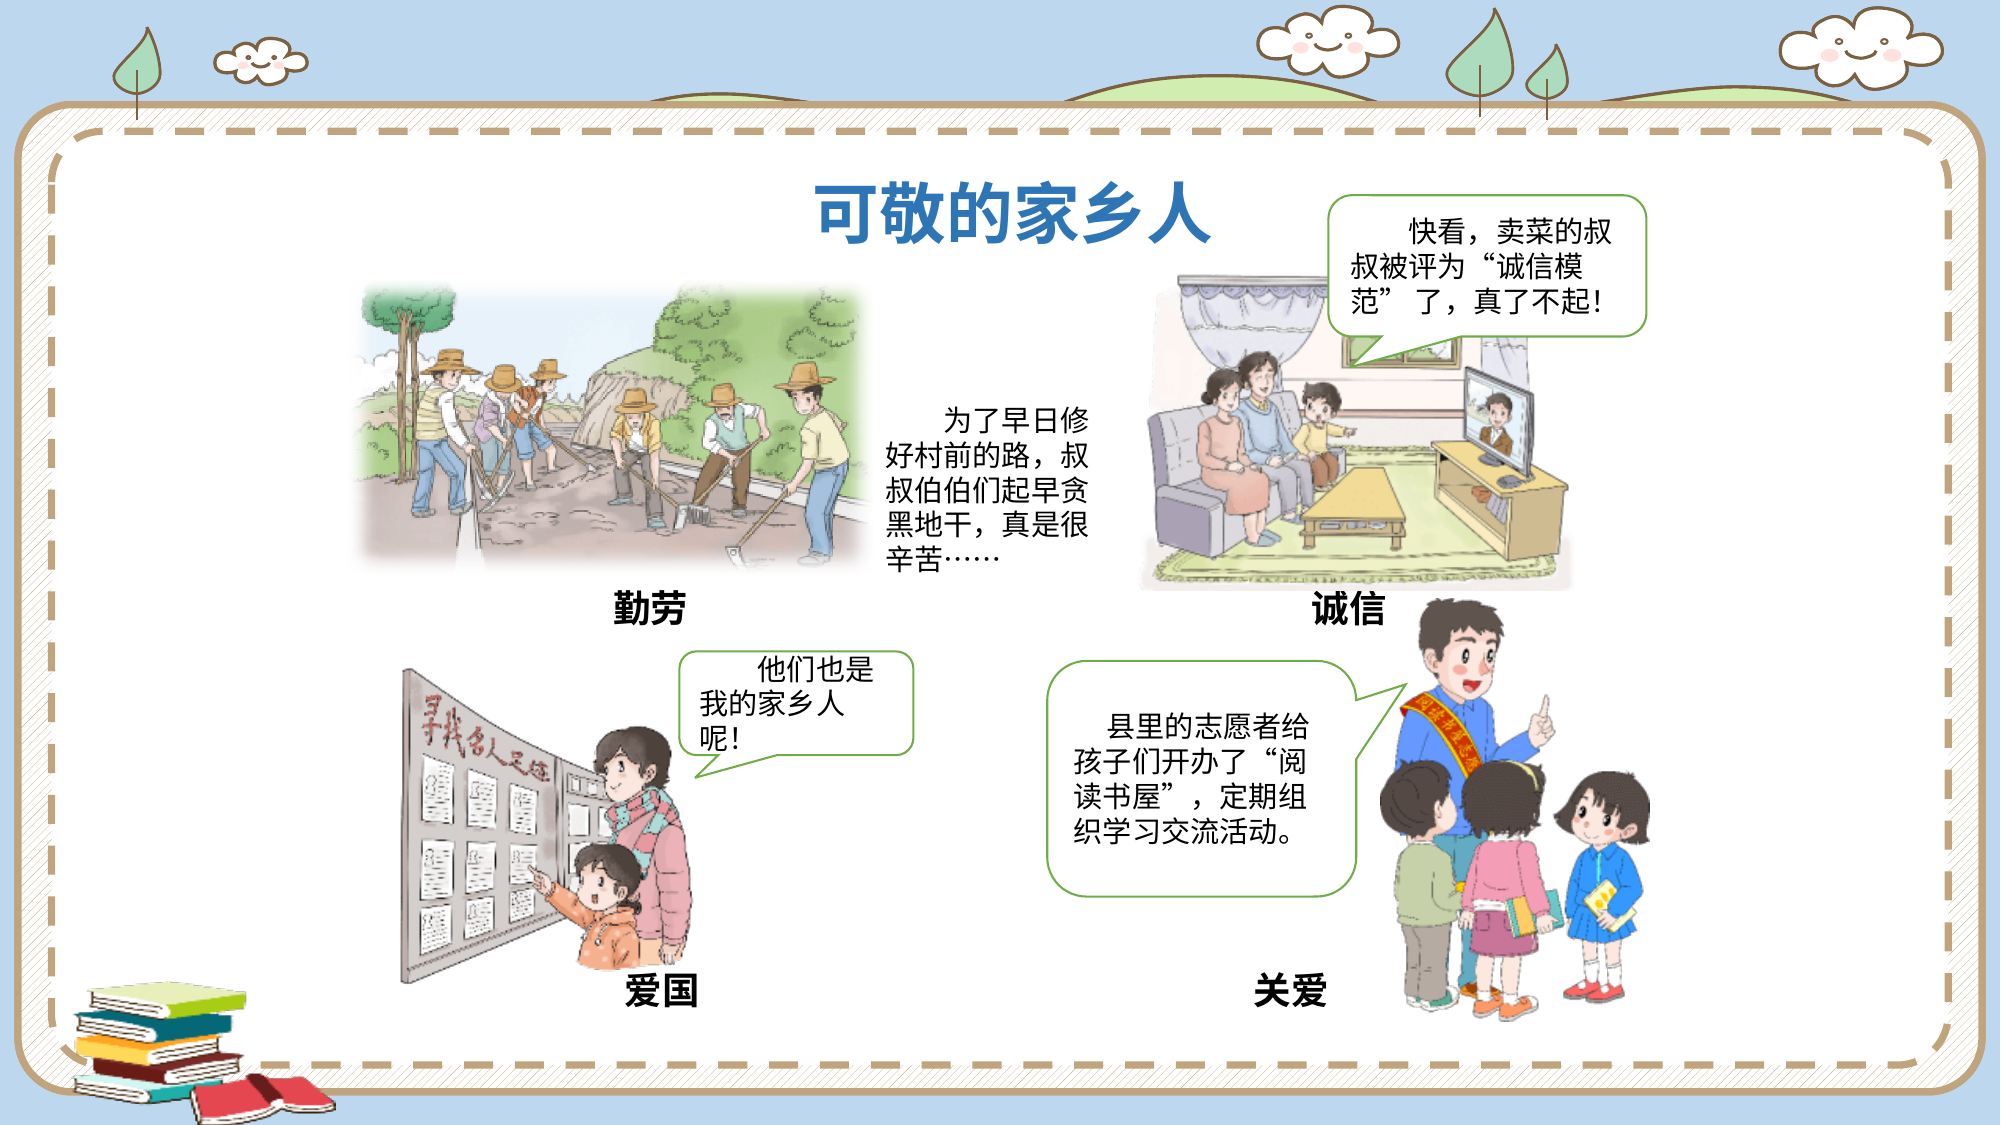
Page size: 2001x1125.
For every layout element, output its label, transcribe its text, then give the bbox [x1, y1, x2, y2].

text_box 县里的志愿者给孩子们开办了“阅读书屋”，定期组织学习交流活动。 [1046, 659, 1380, 898]
picture [373, 661, 717, 995]
picture [71, 981, 336, 1125]
picture [1380, 598, 1650, 1022]
text_box 爱国 [610, 959, 729, 1019]
text_box 为了早日修好村前的路，叔叔伯伯们起早贪黑地干，真是很辛苦…… [870, 394, 1114, 584]
text_box 勤劳 [598, 577, 717, 638]
picture [346, 277, 875, 577]
text_box 可敬的家乡人 [798, 164, 1229, 260]
text_box 关爱 [1238, 959, 1369, 1019]
text_box 快看，卖菜的叔叔被评为“诚信模范” 了，真了不起！ [1327, 194, 1648, 338]
text_box 他们也是我的家乡人呢！ [680, 650, 915, 773]
text_box 诚信 [1297, 591, 1416, 638]
picture [1137, 267, 1575, 591]
